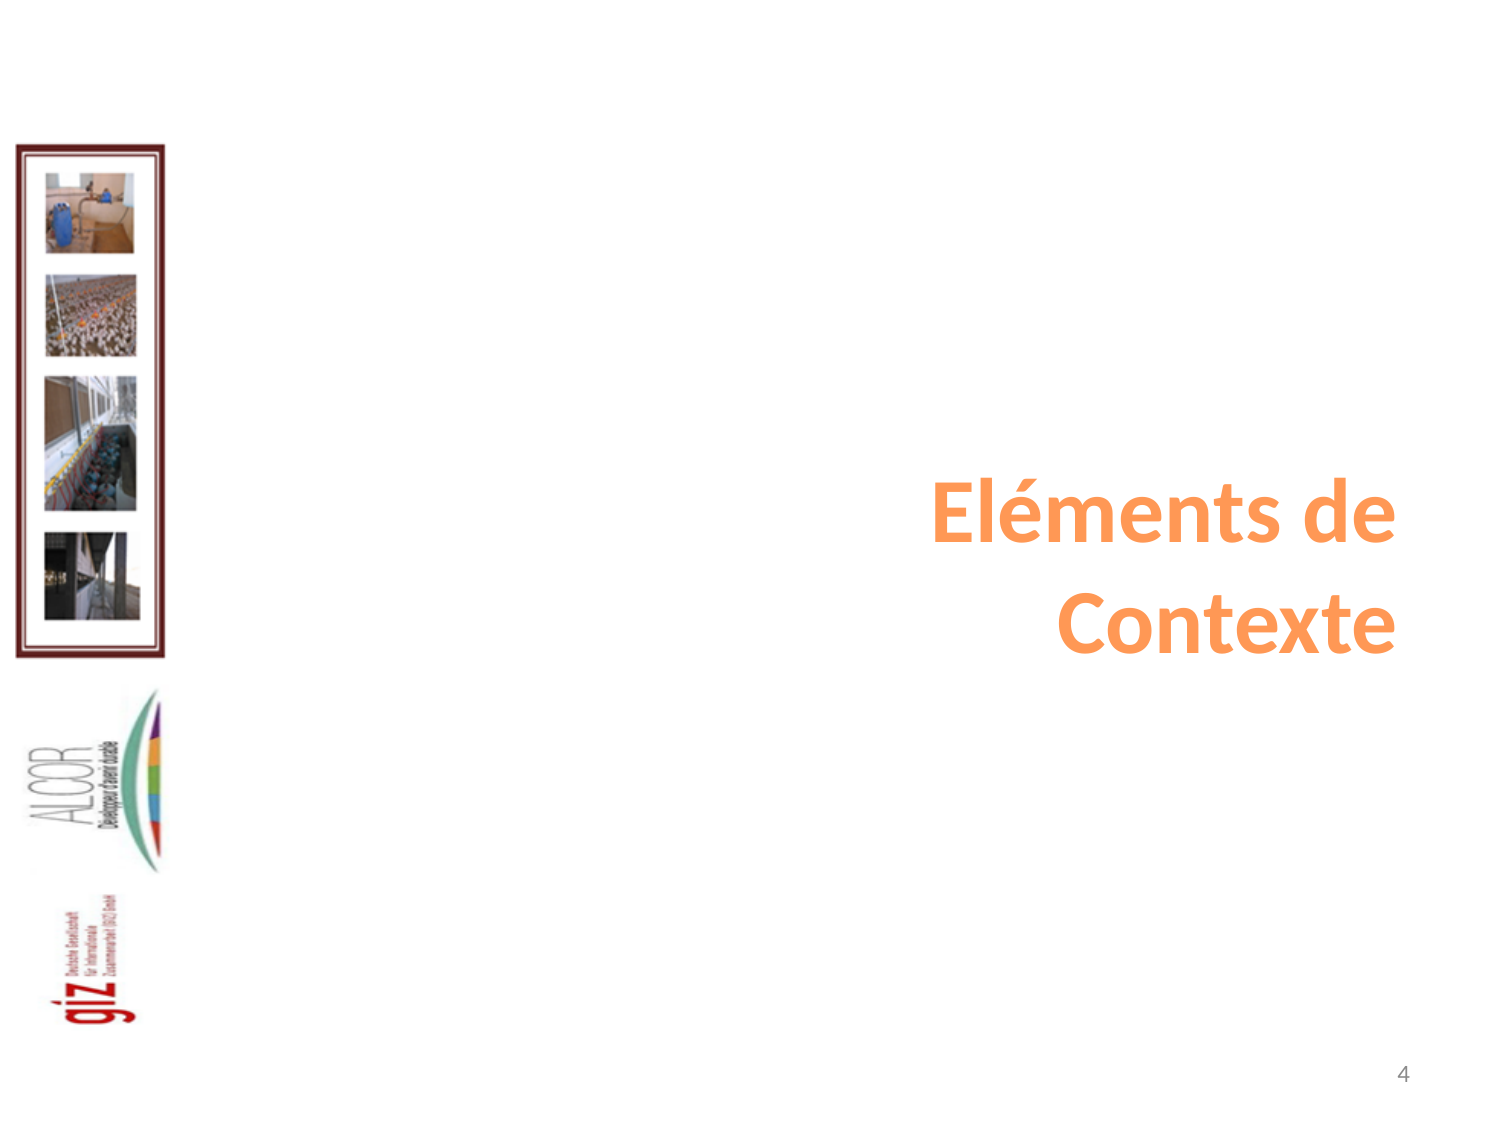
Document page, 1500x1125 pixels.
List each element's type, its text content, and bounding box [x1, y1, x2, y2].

title Eléments de Contexte [690, 137, 1414, 986]
picture [11, 136, 179, 1041]
slide_number 4 [1074, 1042, 1425, 1103]
